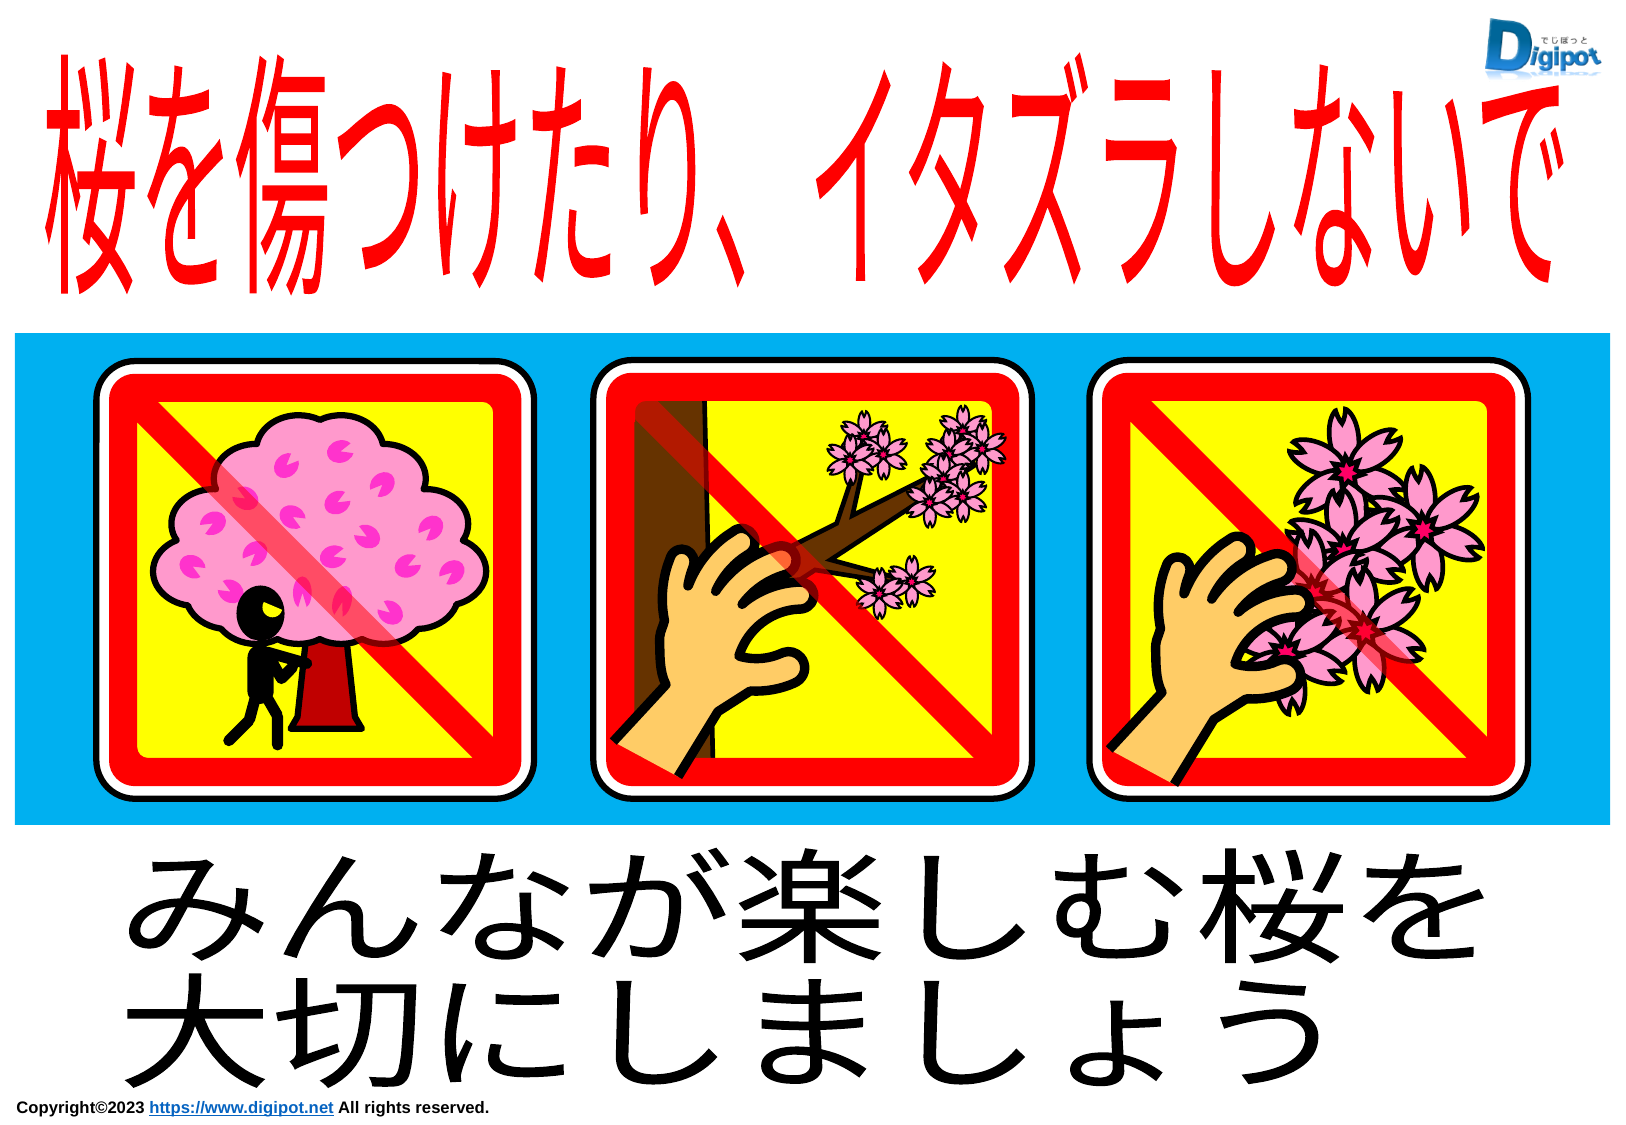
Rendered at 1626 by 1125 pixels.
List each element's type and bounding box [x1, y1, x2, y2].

text_box [593, 360, 1032, 799]
text_box [14, 332, 1611, 826]
text_box [96, 361, 535, 799]
text_box [1089, 360, 1529, 799]
picture [1485, 18, 1602, 82]
